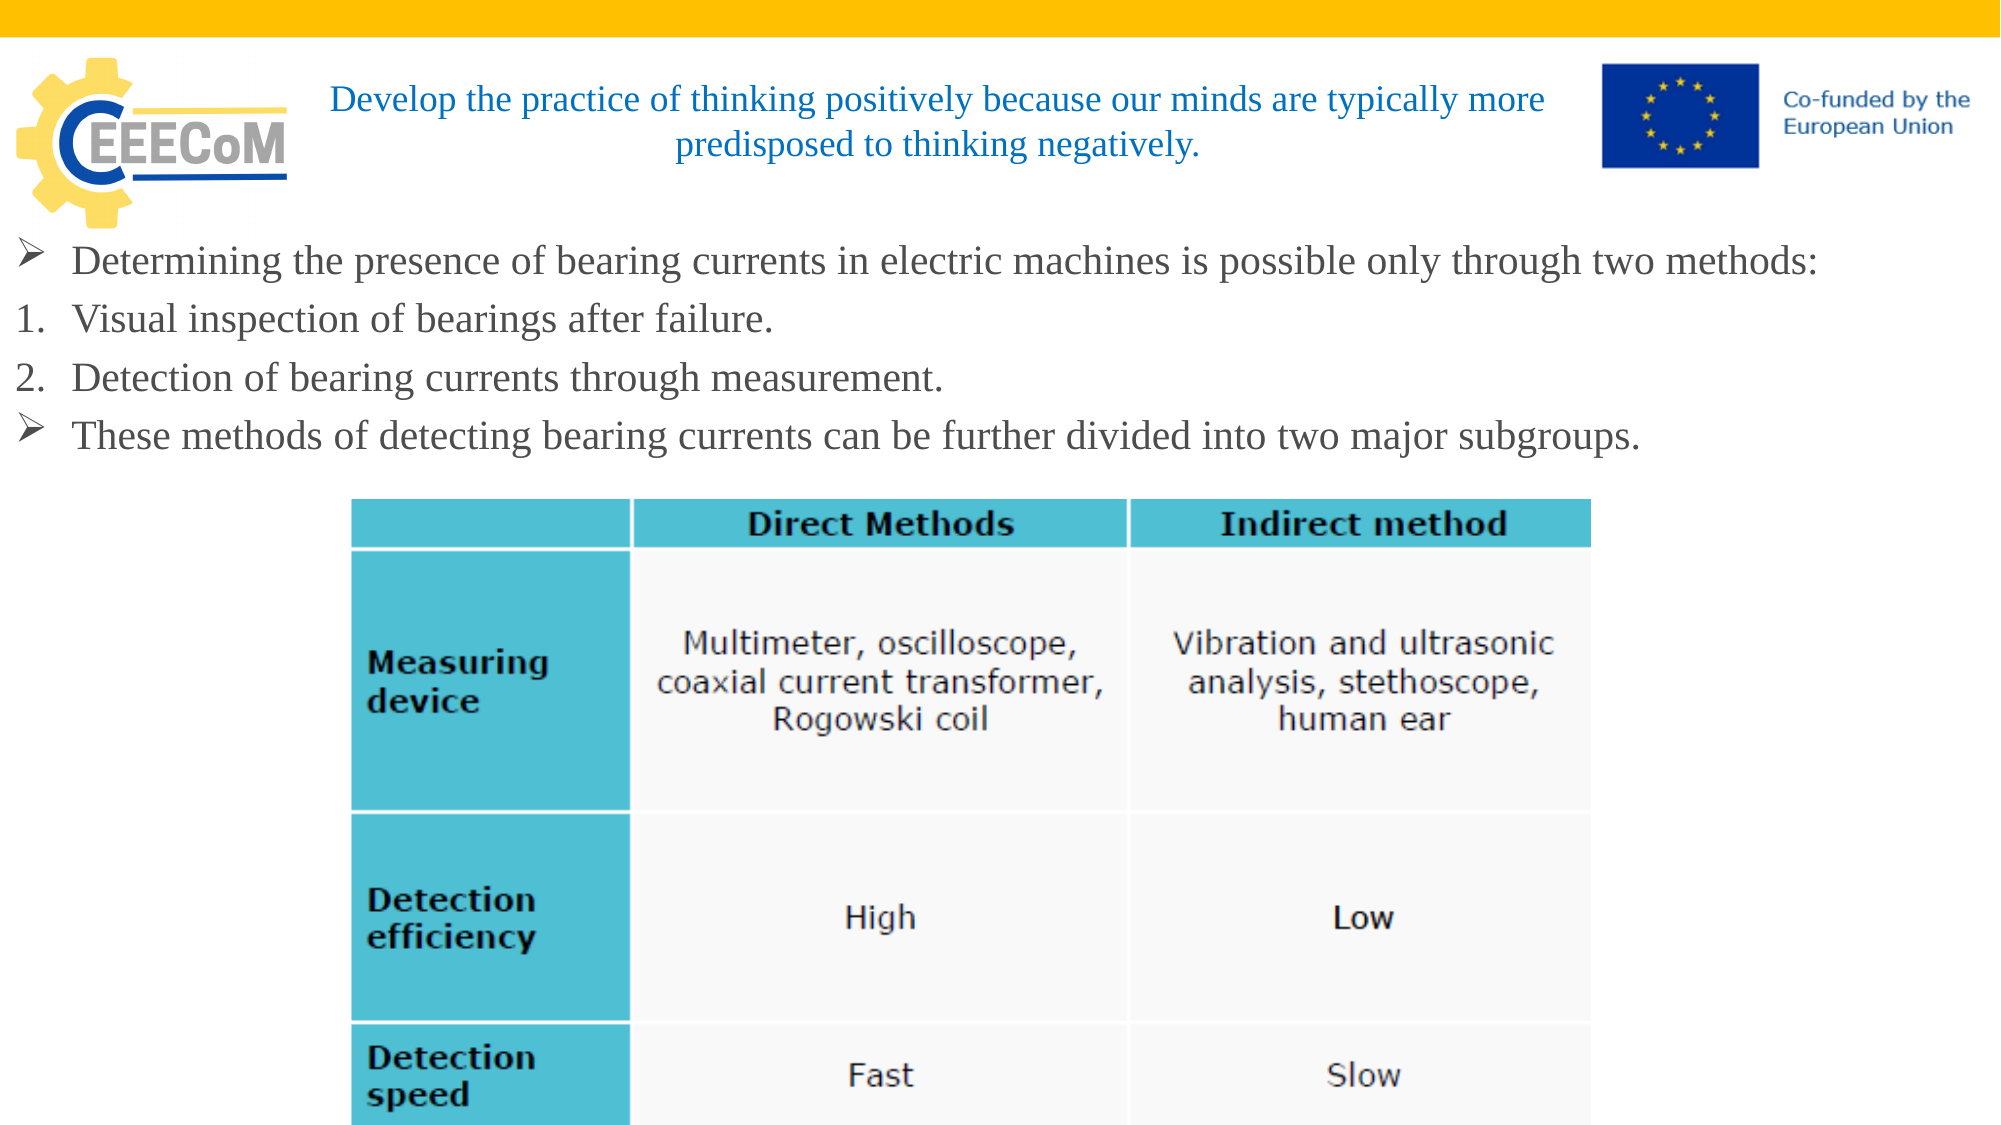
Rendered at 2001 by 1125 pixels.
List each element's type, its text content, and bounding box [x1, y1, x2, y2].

title Develop the practice of thinking positively because our minds are typically more predisposed to thinking negatively. [312, 37, 1565, 201]
picture [11, 50, 299, 224]
list Determining the presence of bearing currents in electric machines is possible only through two methods: Visual inspection of bearings after failure. Detection of bearing currents through measurement. These methods of detecting bearing currents can be further divided into two major subgroups. [0, 224, 2000, 975]
picture [349, 499, 1591, 1125]
picture [1595, 46, 2000, 181]
